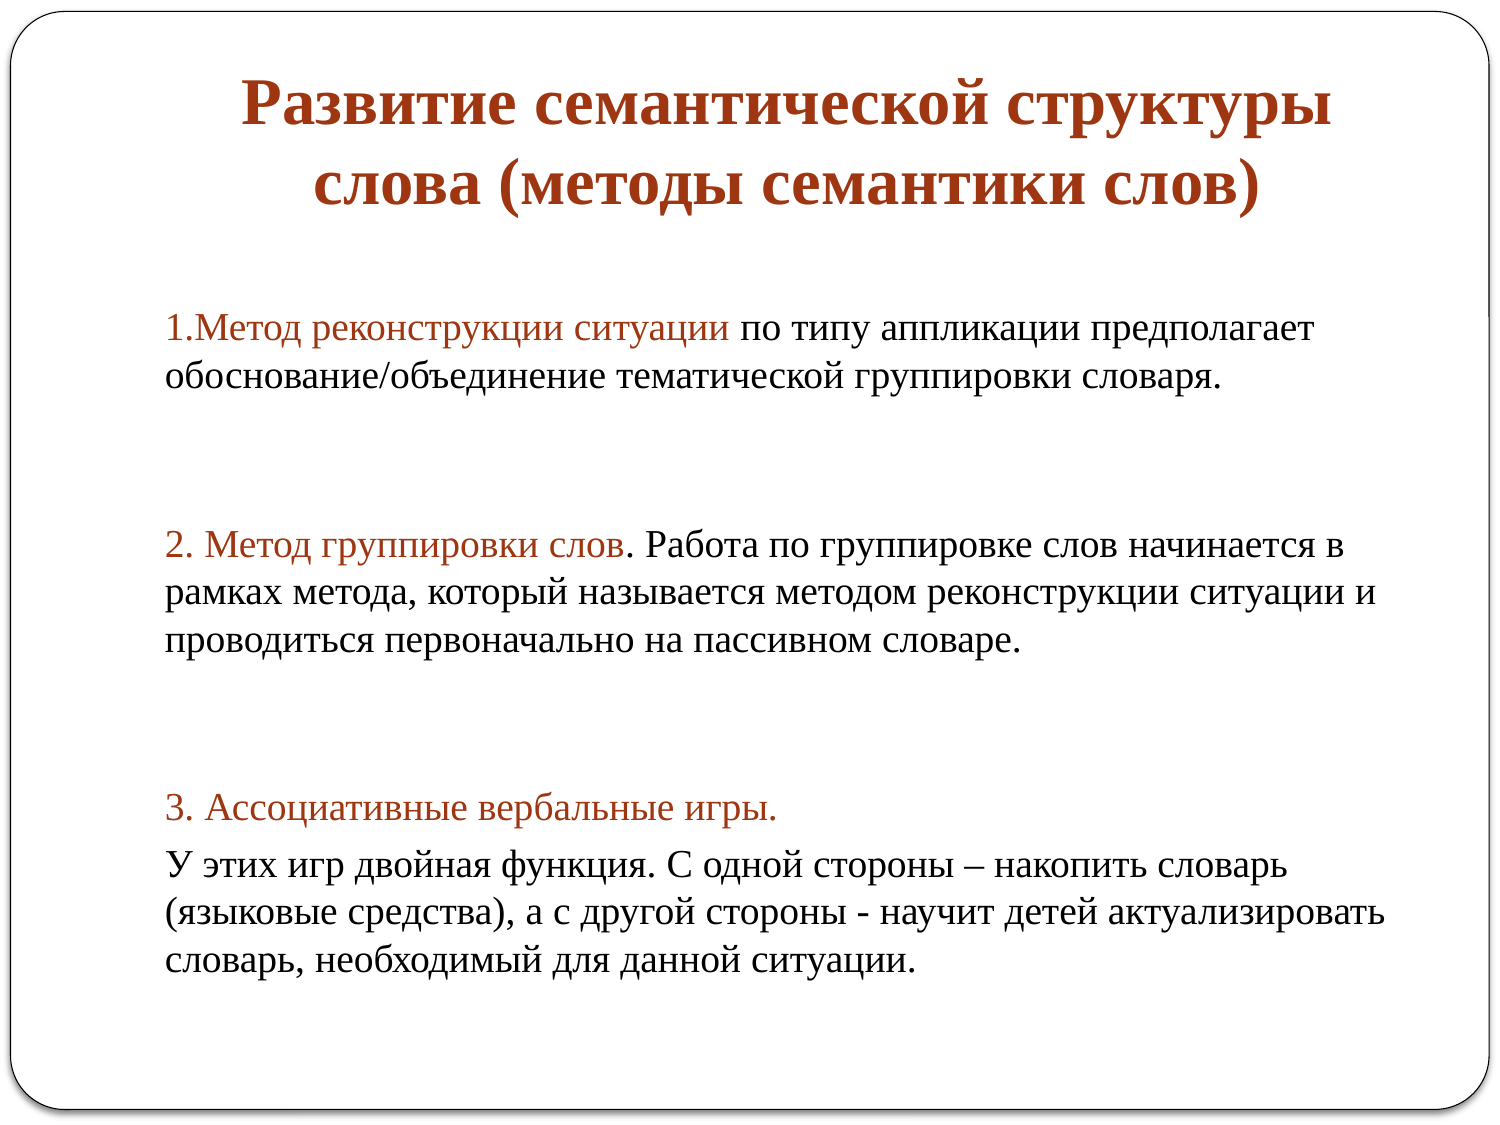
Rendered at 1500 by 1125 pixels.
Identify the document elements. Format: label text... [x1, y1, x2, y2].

list 1.Метод реконструкции ситуации по типу аппликации предполагает обоснование/объединение тематической группировки словаря. 2. Метод группировки слов. Работа по группировке слов начинается в рамках метода, который называется методом реконструкции ситуации и проводиться первоначально на пассивном словаре. 3. Ассоциативные вербальные игры. У этих игр двойная функция. С одной стороны – накопить словарь (языковые средства), а с другой стороны - научит детей актуализировать словарь, необходимый для данной ситуации. [150, 237, 1425, 988]
title Развитие семантической структуры слова (методы семантики слов) [150, 45, 1425, 233]
